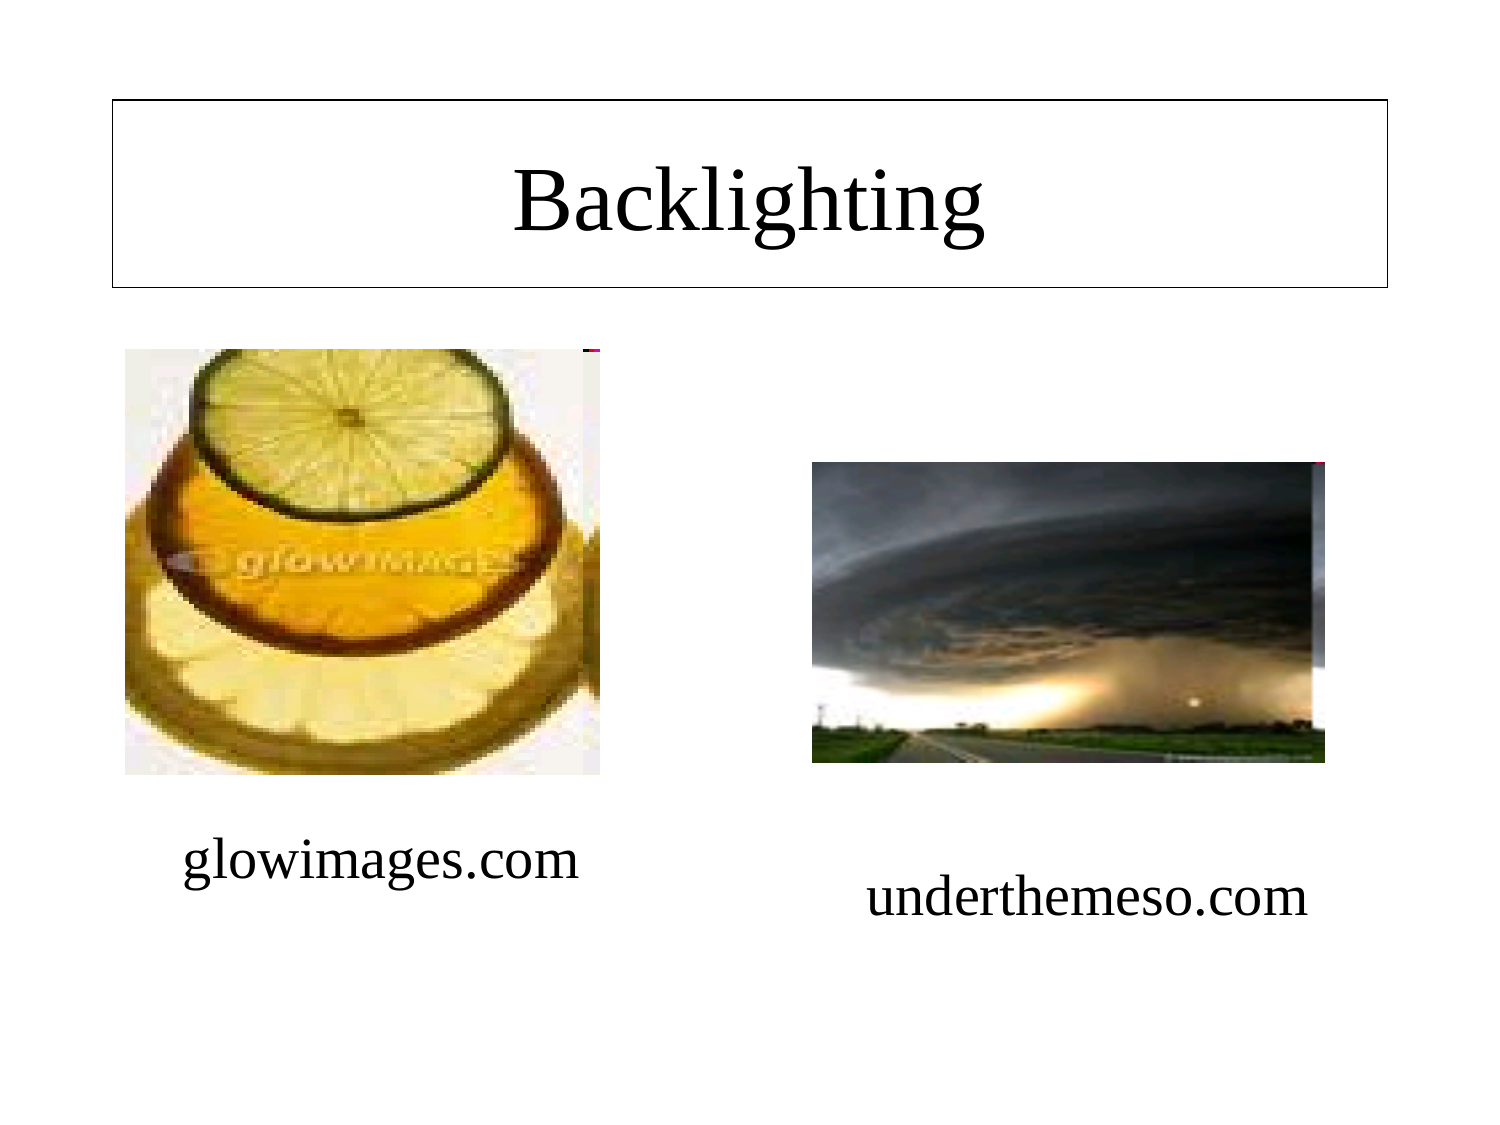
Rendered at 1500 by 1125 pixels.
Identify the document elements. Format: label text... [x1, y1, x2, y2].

text_box Backlighting [112, 99, 1388, 288]
text_box glowimages.com [99, 812, 663, 898]
text_box underthemeso.com [749, 849, 1425, 935]
picture [124, 349, 601, 776]
picture [812, 462, 1326, 763]
